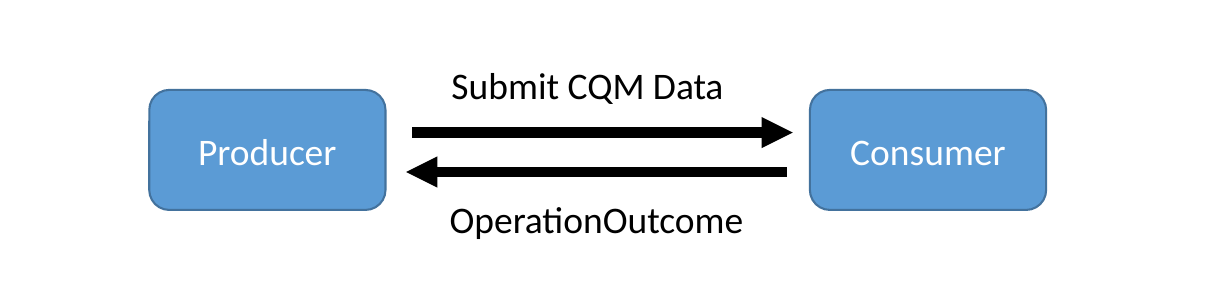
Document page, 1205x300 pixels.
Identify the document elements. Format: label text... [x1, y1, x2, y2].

text_box Consumer [808, 88, 1048, 211]
text_box OperationOutcome [427, 188, 766, 249]
text_box Submit CQM Data [430, 55, 745, 115]
text_box Producer [148, 88, 387, 211]
